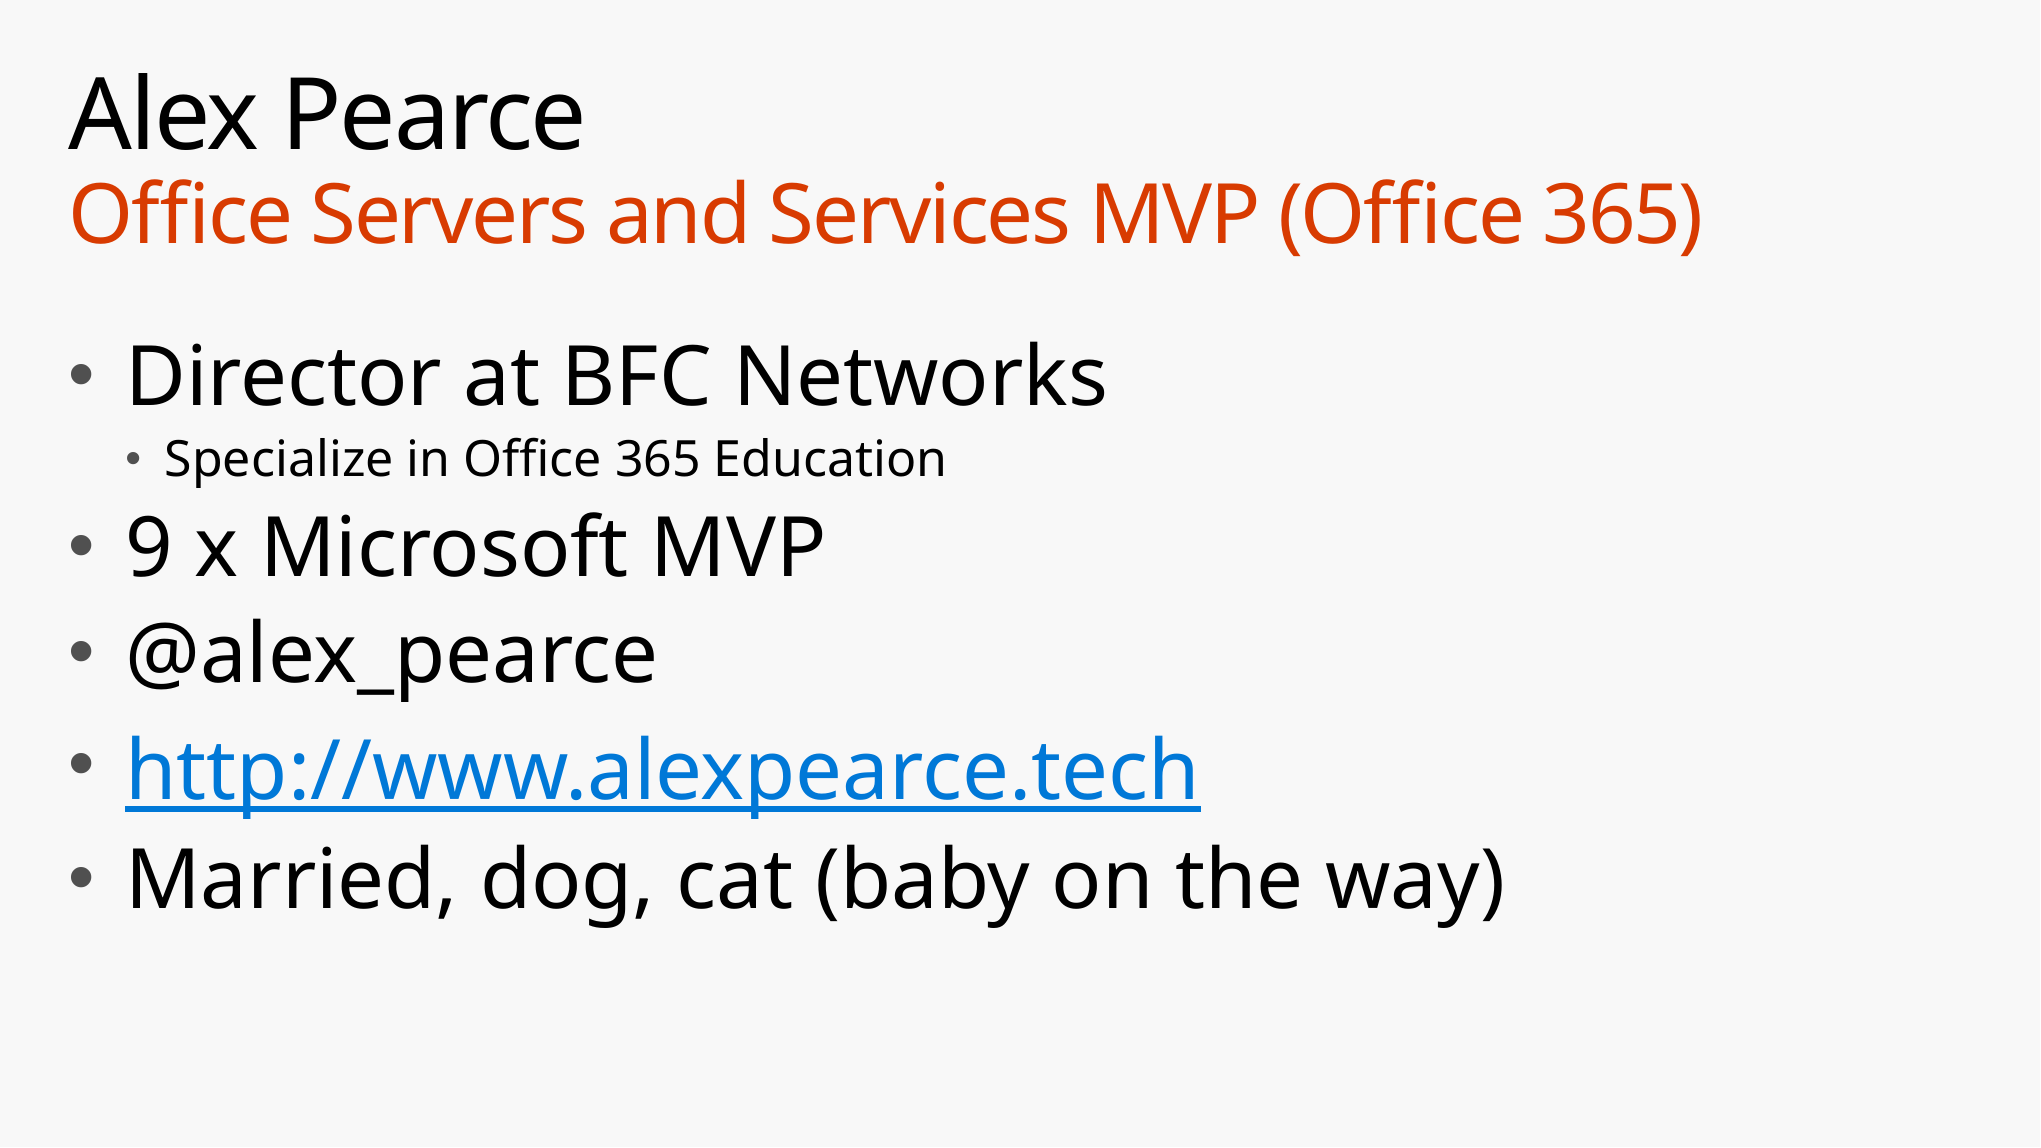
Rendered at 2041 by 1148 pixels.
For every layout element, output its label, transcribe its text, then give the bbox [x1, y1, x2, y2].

title Alex Pearce Office Servers and Services MVP (Office 365) [45, 48, 1996, 199]
list Director at BFC Networks Specialize in Office 365 Education 9 x Microsoft MVP @alex_pearce http://www.alexpearce.tech Married, dog, cat (baby on the way) [45, 318, 1996, 1062]
